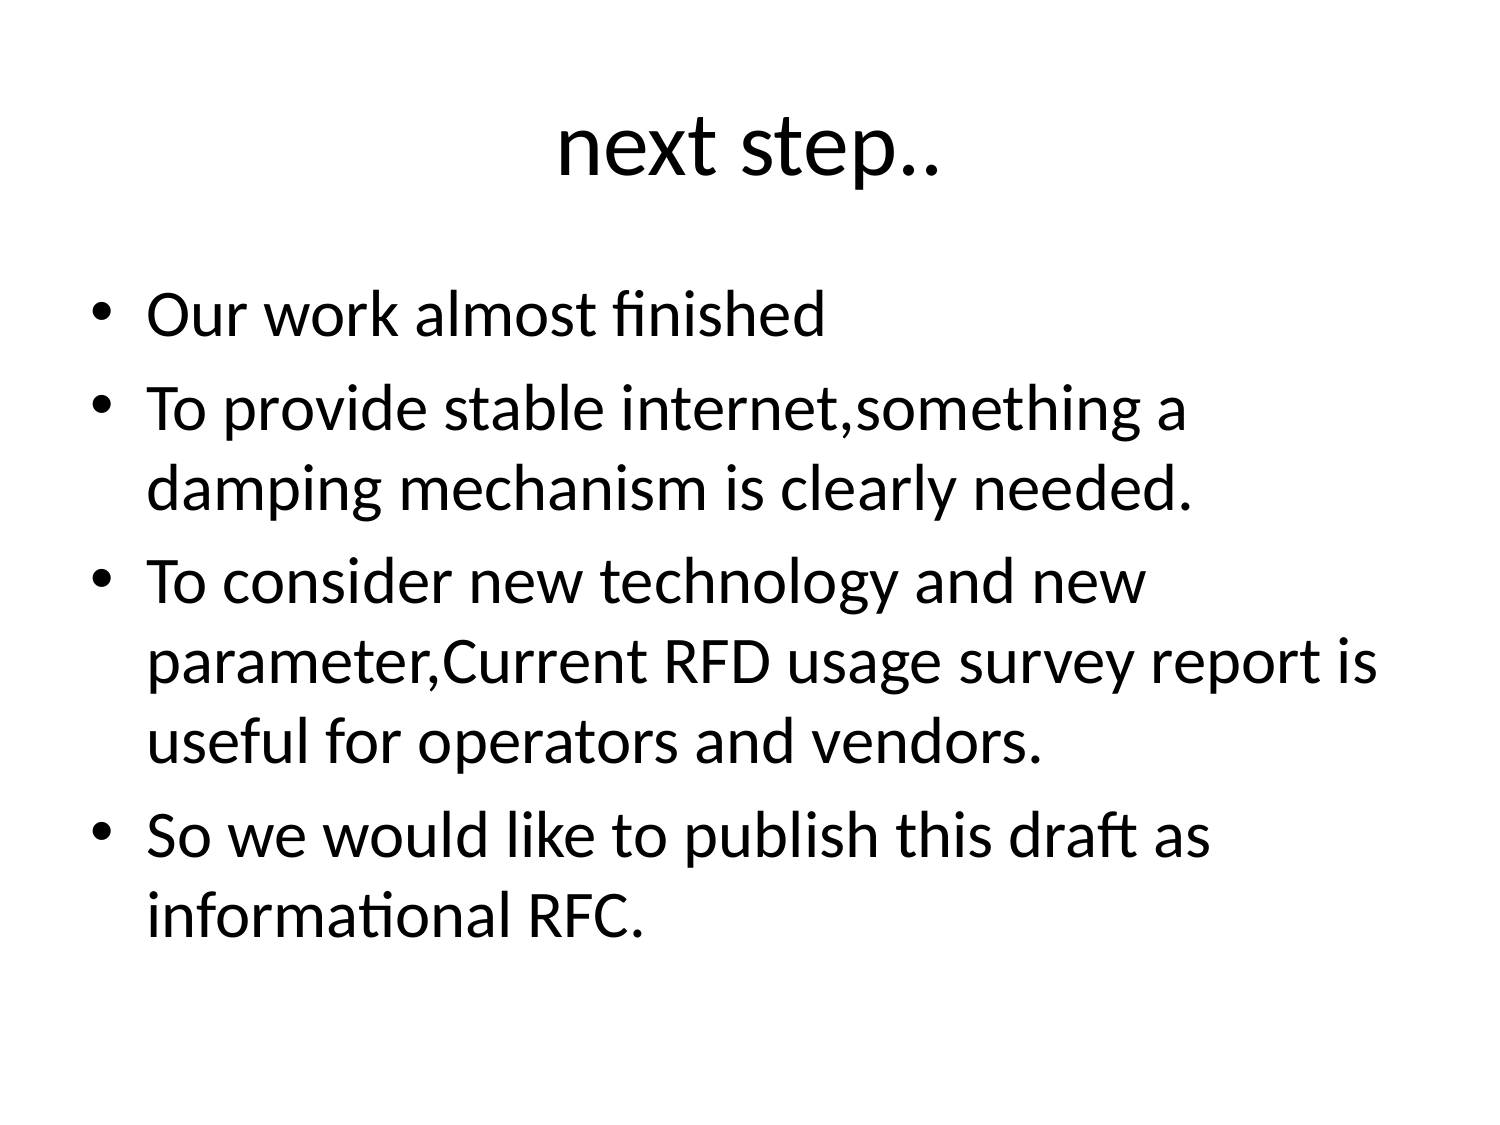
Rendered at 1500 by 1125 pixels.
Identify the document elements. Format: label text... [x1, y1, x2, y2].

list Our work almost finished To provide stable internet,something a damping mechanism is clearly needed. To consider new technology and new parameter,Current RFD usage survey report is useful for operators and vendors. So we would like to publish this draft as informational RFC. [75, 262, 1425, 1005]
title next step.. [75, 45, 1425, 233]
